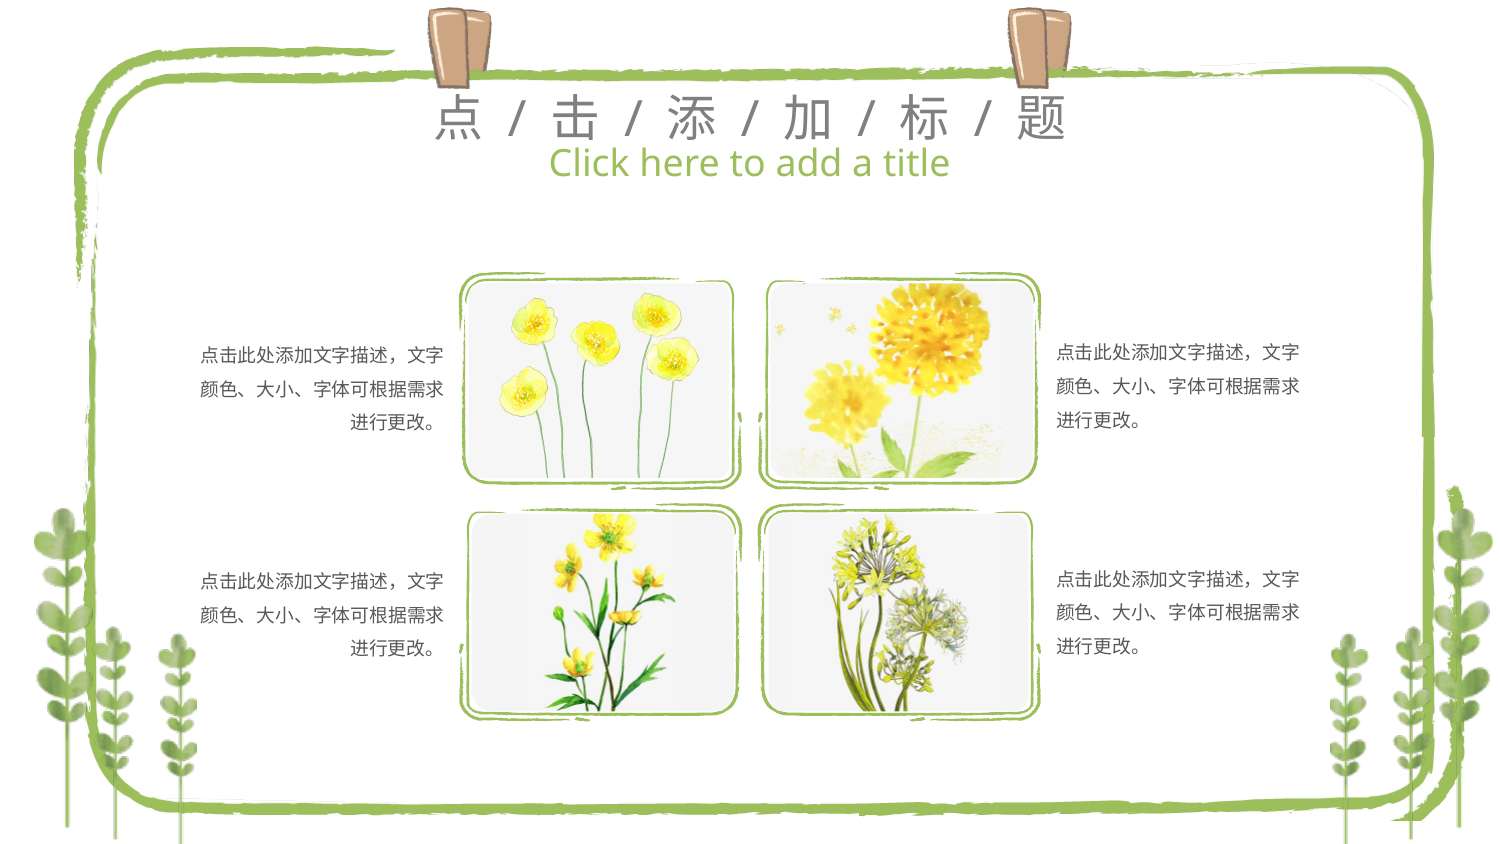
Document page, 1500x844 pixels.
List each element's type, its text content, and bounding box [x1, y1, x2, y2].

text_box Click here to add a title [533, 131, 967, 192]
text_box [757, 271, 1042, 491]
picture [34, 7, 1493, 844]
text_box 点击此处添加文字描述，文字颜色、大小、字体可根据需求进行更改。 [1042, 548, 1323, 665]
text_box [458, 271, 743, 491]
text_box 点/击/添/加/标/题 [407, 79, 1093, 154]
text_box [458, 503, 743, 722]
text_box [757, 503, 1042, 722]
text_box 点击此处添加文字描述，文字颜色、大小、字体可根据需求进行更改。 [177, 324, 458, 441]
text_box 点击此处添加文字描述，文字颜色、大小、字体可根据需求进行更改。 [1042, 322, 1323, 439]
text_box 点击此处添加文字描述，文字颜色、大小、字体可根据需求进行更改。 [177, 551, 458, 667]
